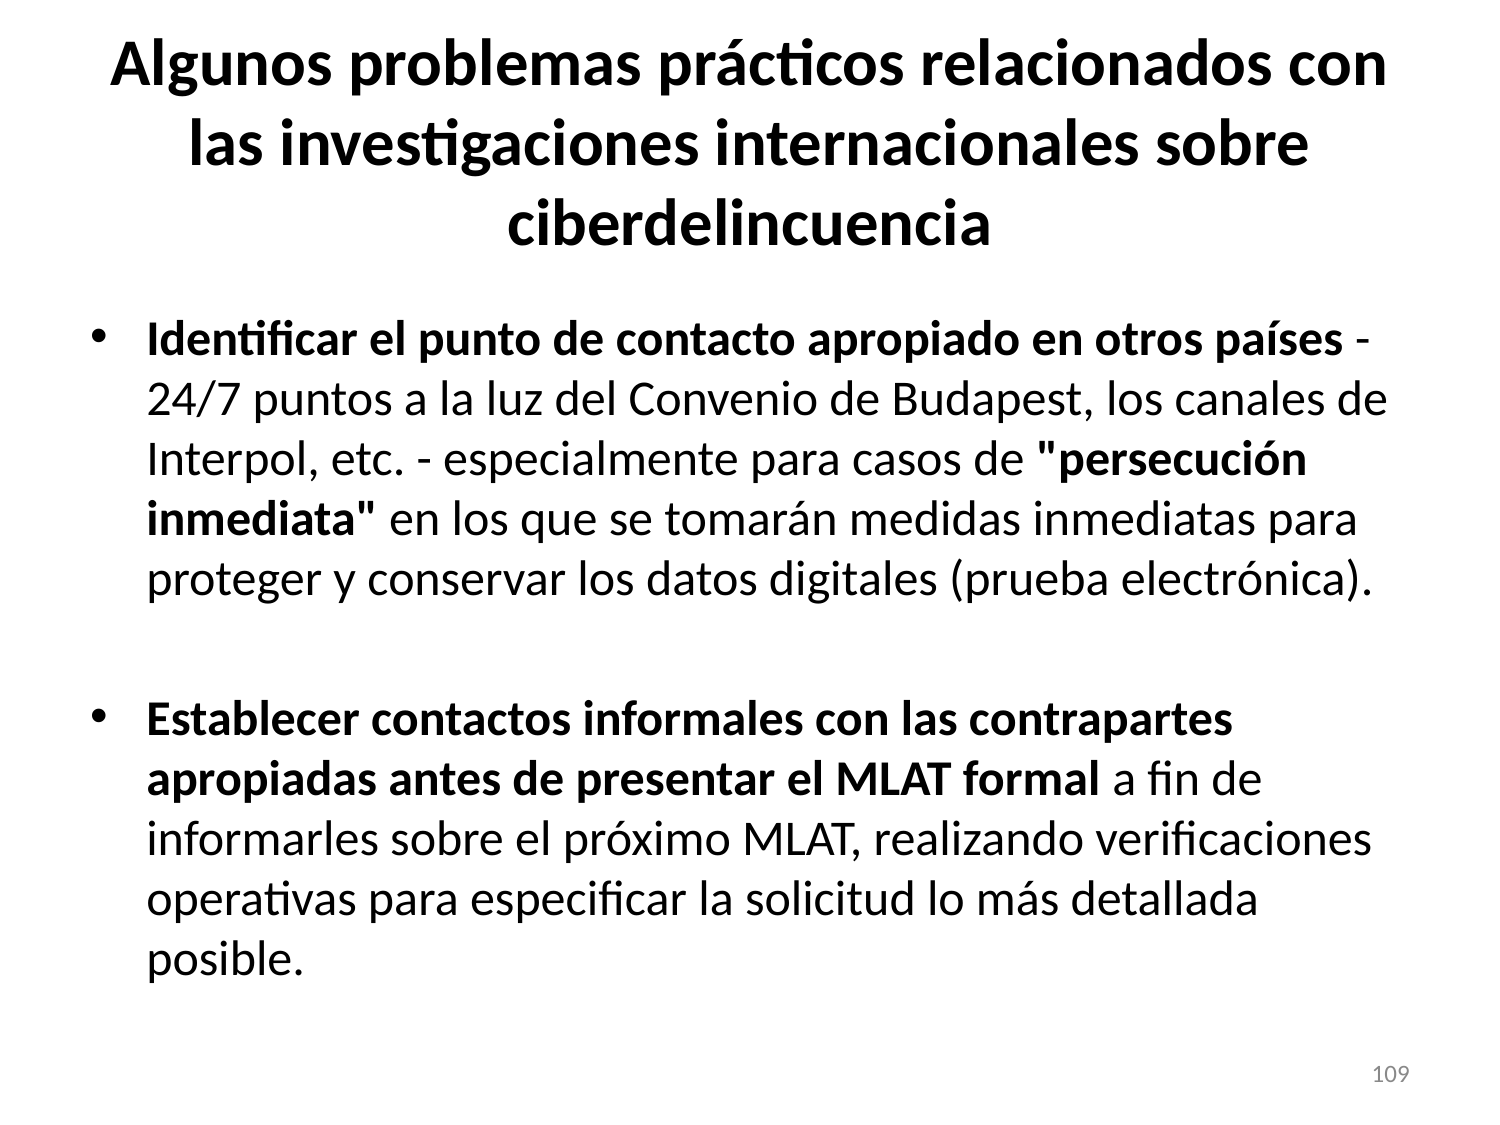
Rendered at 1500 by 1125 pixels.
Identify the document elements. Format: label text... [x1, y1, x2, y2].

title Algunos problemas prácticos relacionados con las investigaciones internacionales sobre ciberdelincuencia [75, 45, 1425, 233]
list Identificar el punto de contacto apropiado en otros países - 24/7 puntos a la luz del Convenio de Budapest, los canales de Interpol, etc. - especialmente para casos de "persecución inmediata" en los que se tomarán medidas inmediatas para proteger y conservar los datos digitales (prueba electrónica). Establecer contactos informales con las contrapartes apropiadas antes de presentar el MLAT formal a fin de informarles sobre el próximo MLAT, realizando verificaciones operativas para especificar la solicitud lo más detallada posible. [75, 297, 1425, 1005]
slide_number 109 [1074, 1042, 1425, 1103]
